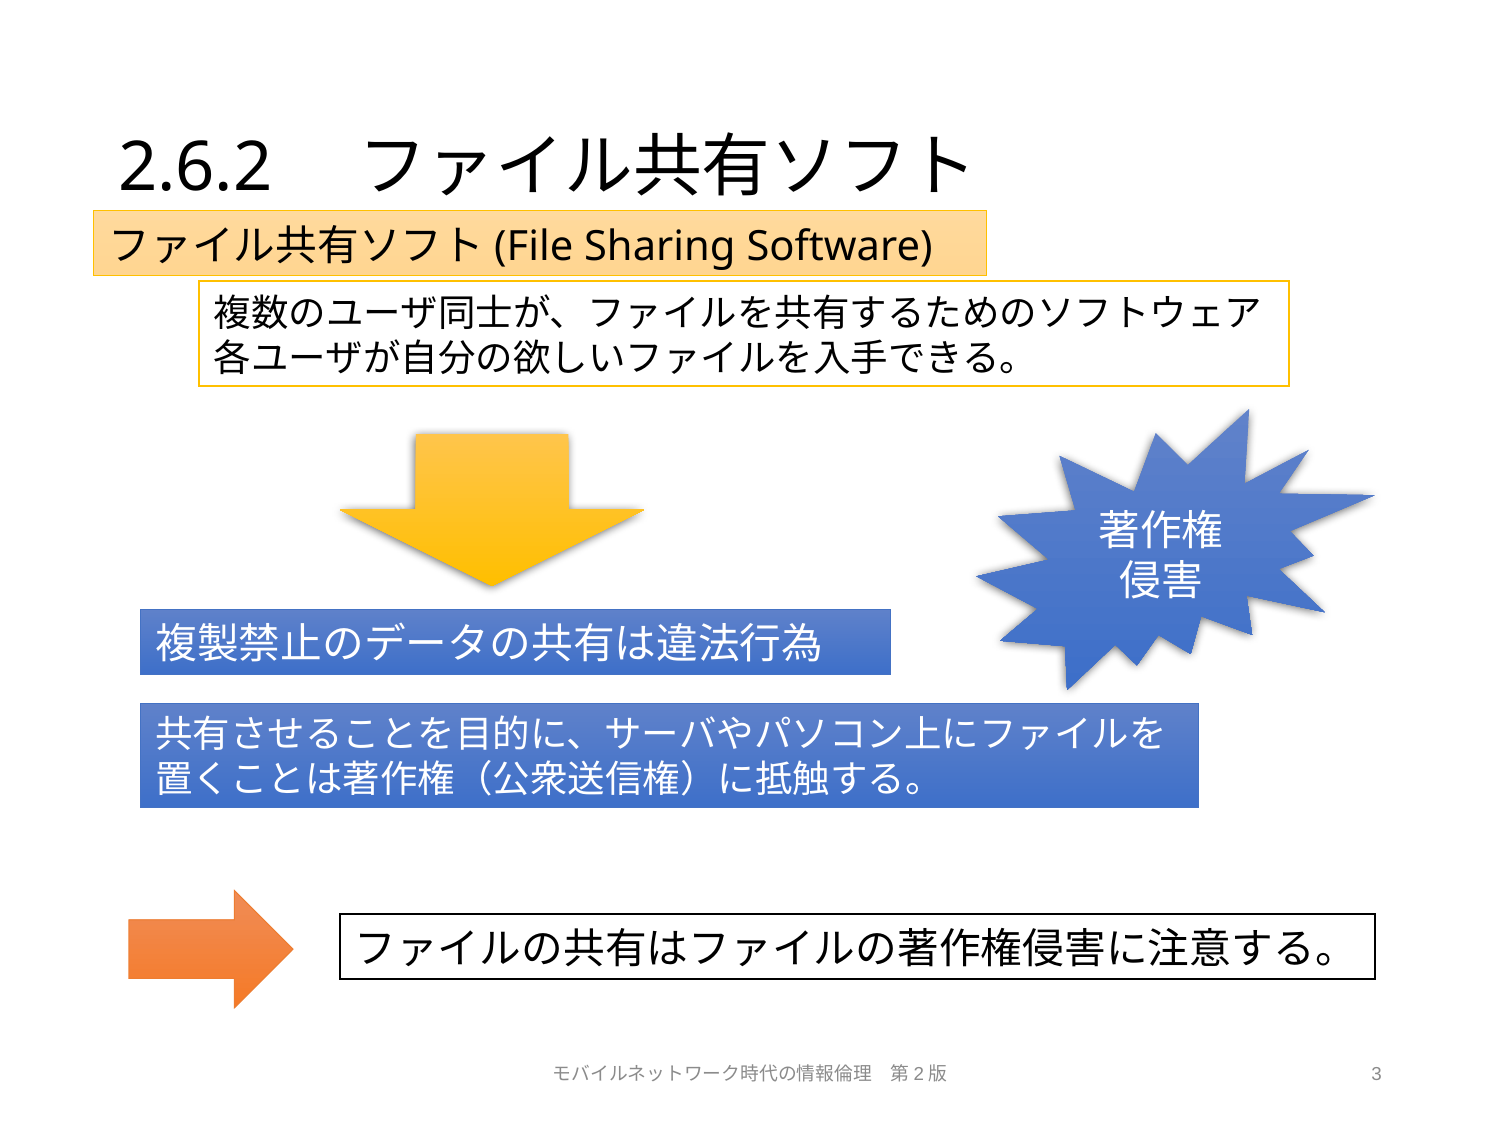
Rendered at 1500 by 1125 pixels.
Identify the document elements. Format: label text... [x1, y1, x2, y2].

text_box 複数のユーザ同士が、ファイルを共有するためのソフトウェア 各ユーザが自分の欲しいファイルを入手できる。 [198, 280, 1290, 387]
text_box 複製禁止のデータの共有は違法行為 [140, 609, 891, 675]
slide_number 3 [1059, 1042, 1397, 1103]
text_box 著作権侵害 [976, 408, 1375, 690]
text_box 共有させることを目的に、サーバやパソコン上にファイルを置くことは著作権（公衆送信権）に抵触する。 [140, 703, 1199, 808]
text_box ファイルの共有はファイルの著作権侵害に注意する。 [339, 913, 1376, 980]
footer モバイルネットワーク時代の情報倫理 第2版 [496, 1042, 1004, 1103]
title 2.6.2 ファイル共有ソフト [103, 59, 1397, 278]
text_box [339, 433, 645, 586]
text_box [128, 889, 294, 1009]
text_box ファイル共有ソフト(File Sharing Software) [93, 210, 987, 276]
